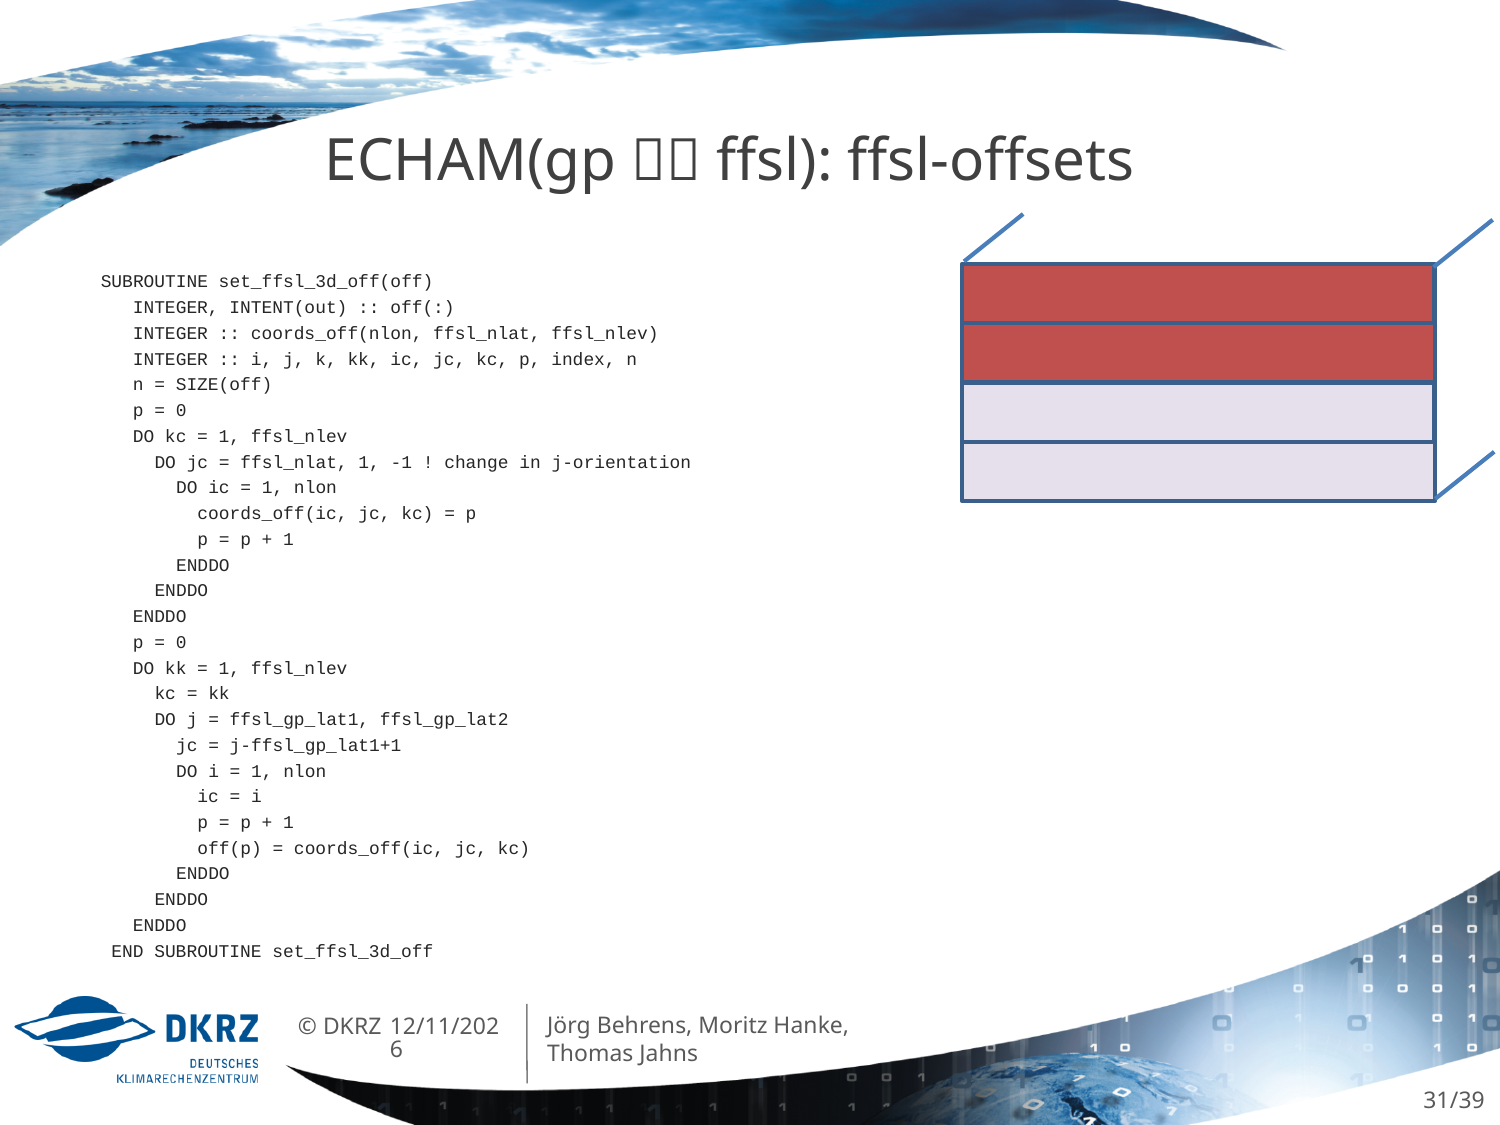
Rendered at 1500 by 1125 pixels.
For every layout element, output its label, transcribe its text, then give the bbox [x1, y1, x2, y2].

picture [285, 867, 1500, 1125]
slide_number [375, 1004, 528, 1052]
text_box [960, 321, 1437, 381]
text_box [960, 381, 1437, 441]
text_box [1434, 451, 1495, 500]
slide_number 31 [1333, 1078, 1465, 1125]
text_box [1433, 219, 1493, 268]
footer Jörg Behrens, Moritz Hanke, Thomas Jahns [532, 1003, 884, 1082]
text_box [960, 440, 1437, 503]
picture [0, 0, 1288, 246]
title ECHAM(gp  ffsl): ffsl-offsets [88, 70, 1372, 244]
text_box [963, 213, 1024, 262]
list SUBROUTINE set_ffsl_3d_off(off) INTEGER, INTENT(out) :: off(:) INTEGER :: coords_off(nlon, ffsl_nlat, ffsl_nlev) INTEGER :: i, j, k, kk, ic, jc, kc, p, index, n n = SIZE(off) p = 0 DO kc = 1, ffsl_nlev DO jc = ffsl_nlat, 1, -1 ! change in j-orientation DO ic = 1, nlon coords_off(ic, jc, kc) = p p = p + 1 ENDDO ENDDO ENDDO p = 0 DO kk = 1, ffsl_nlev kc = kk DO j = ffsl_gp_lat1, ffsl_gp_lat2 jc = j-ffsl_gp_lat1+1 DO i = 1, nlon ic = i p = p + 1 off(p) = coords_off(ic, jc, kc) ENDDO ENDDO ENDDO END SUBROUTINE set_ffsl_3d_off [74, 210, 1426, 985]
picture [14, 996, 258, 1083]
text_box [960, 262, 1437, 321]
